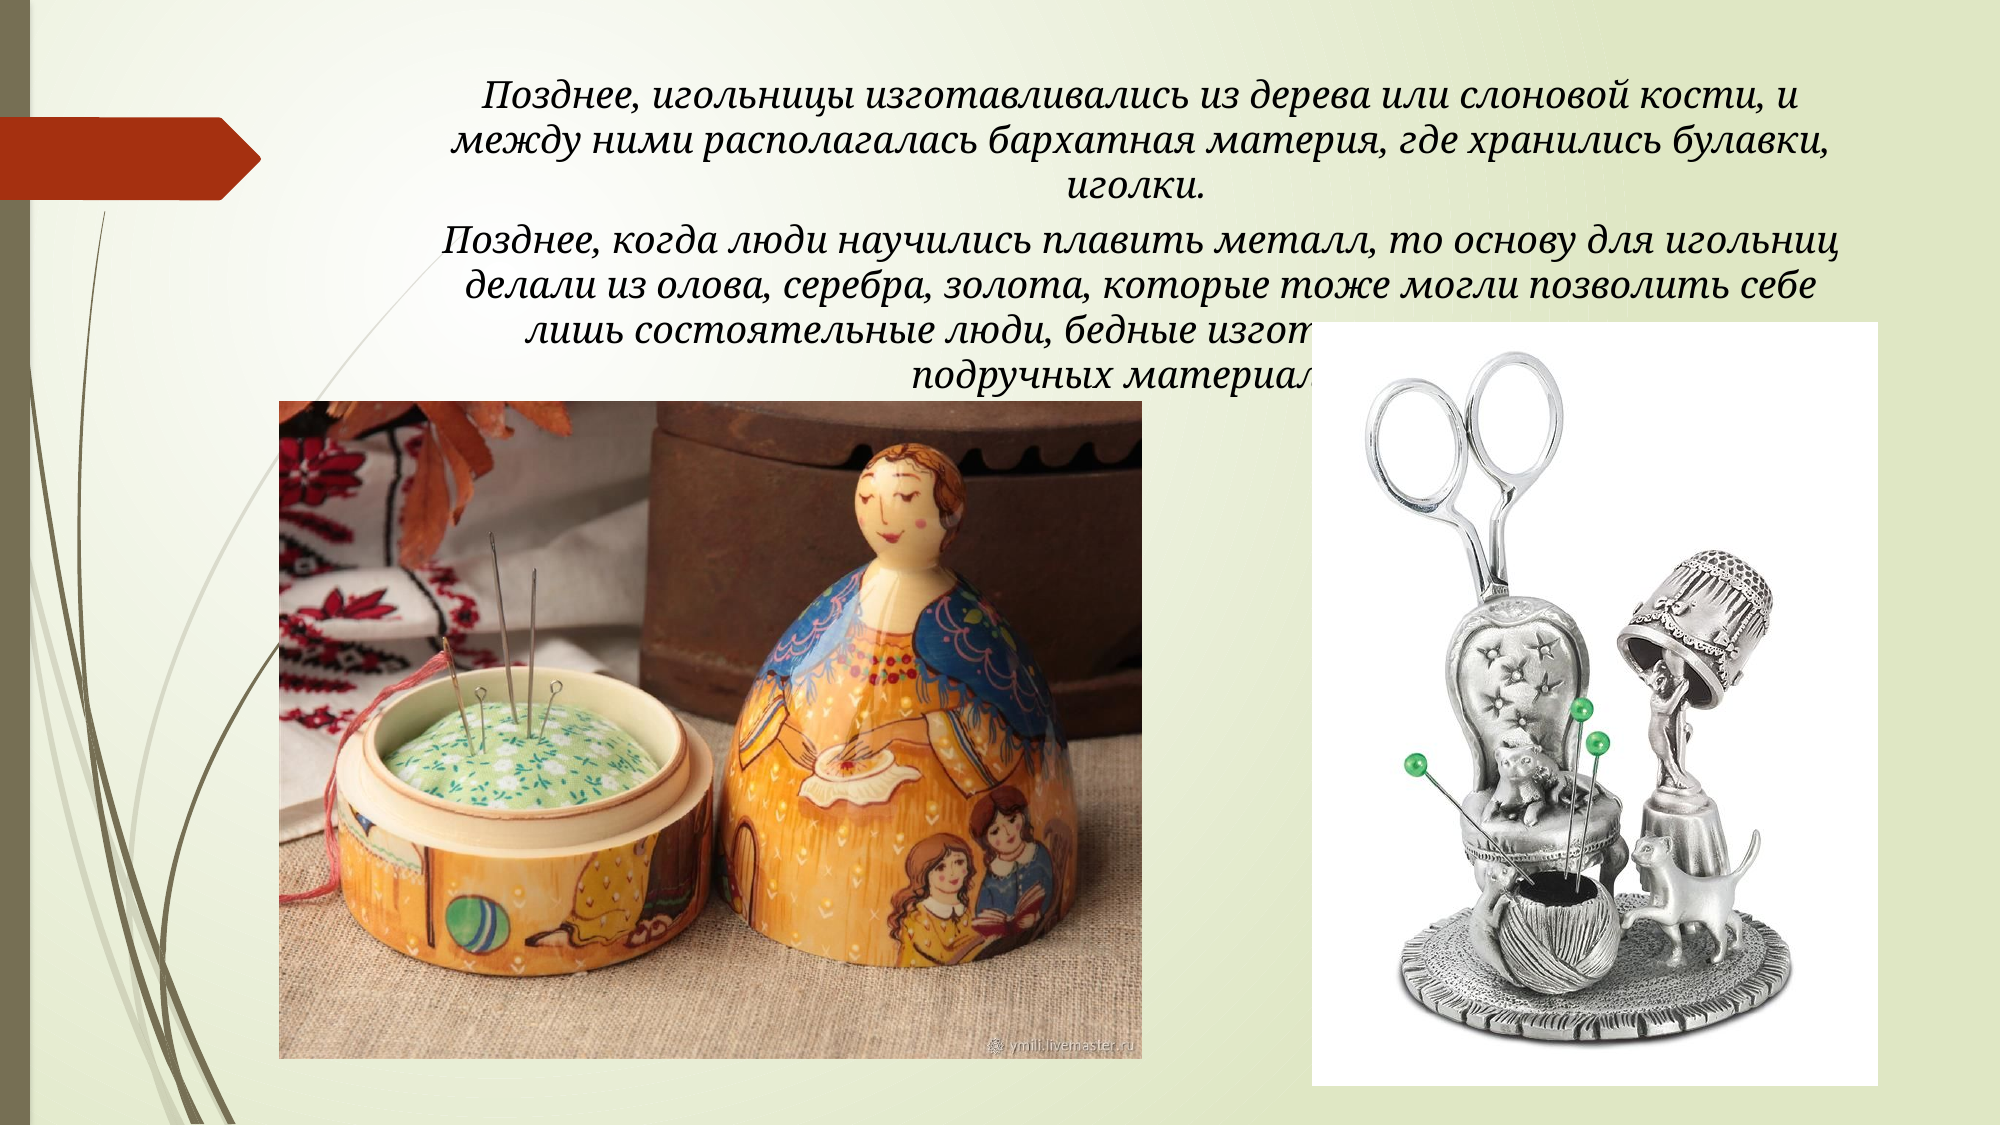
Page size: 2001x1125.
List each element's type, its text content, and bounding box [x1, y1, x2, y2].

text_box Позднее, игольницы изготавливались из дерева или слоновой кости, и между ними располагалась бархатная материя, где хранились булавки, иголки. Позднее, когда люди научились плавить металл, то основу для игольниц делали из олова, серебра, золота, которые тоже могли позволить себе лишь состоятельные люди, бедные изготавливали игольницы из подручных материалов. [405, 63, 1878, 404]
picture [1311, 321, 1878, 1086]
picture [279, 401, 1142, 1059]
